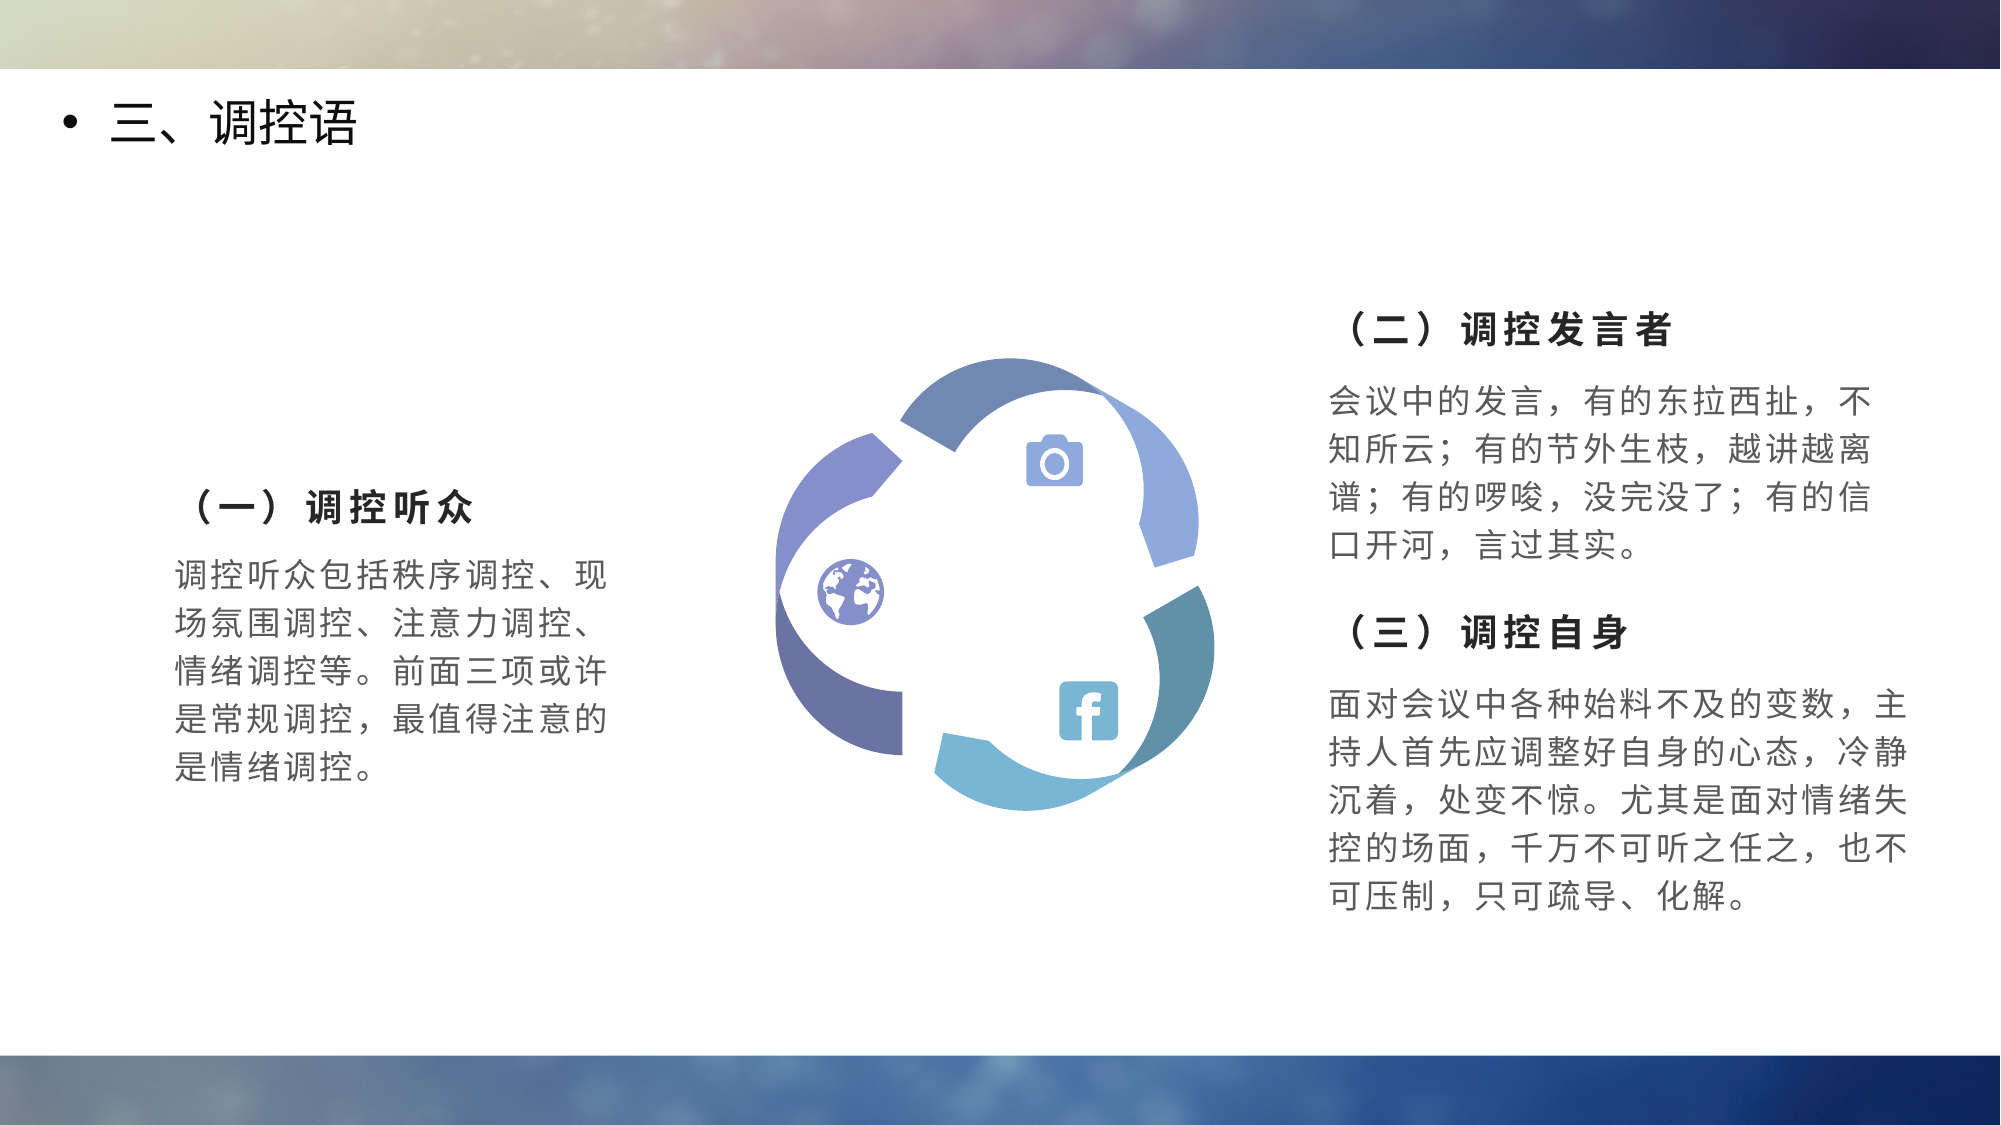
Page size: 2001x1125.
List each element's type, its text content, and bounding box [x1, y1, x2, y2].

text_box [933, 584, 1216, 812]
picture [0, 0, 2000, 69]
text_box [1059, 681, 1119, 741]
text_box （三）调控自身 [1314, 592, 1841, 664]
text_box （一）调控听众 [159, 467, 686, 540]
text_box 面对会议中各种始料不及的变数，主持人首先应调整好自身的心态，冷静沉着，处变不惊。尤其是面对情绪失控的场面，千万不可听之任之，也不可压制，只可疏导、化解。 [1314, 667, 1934, 969]
text_box [898, 357, 1200, 569]
text_box [774, 431, 904, 757]
text_box [1026, 434, 1083, 487]
text_box 调控听众包括秩序调控、现场氛围调控、注意力调控、情绪调控等。前面三项或许是常规调控，最值得注意的是情绪调控。 [159, 540, 652, 836]
text_box （二）调控发言者 [1314, 289, 1841, 361]
text_box 会议中的发言，有的东拉西扯，不知所云；有的节外生枝，越讲越离谱；有的啰唆，没完没了；有的信口开河，言过其实。 [1314, 365, 1904, 593]
picture [0, 1056, 2000, 1125]
text_box 三、调控语 [46, 84, 708, 160]
text_box [817, 559, 885, 626]
